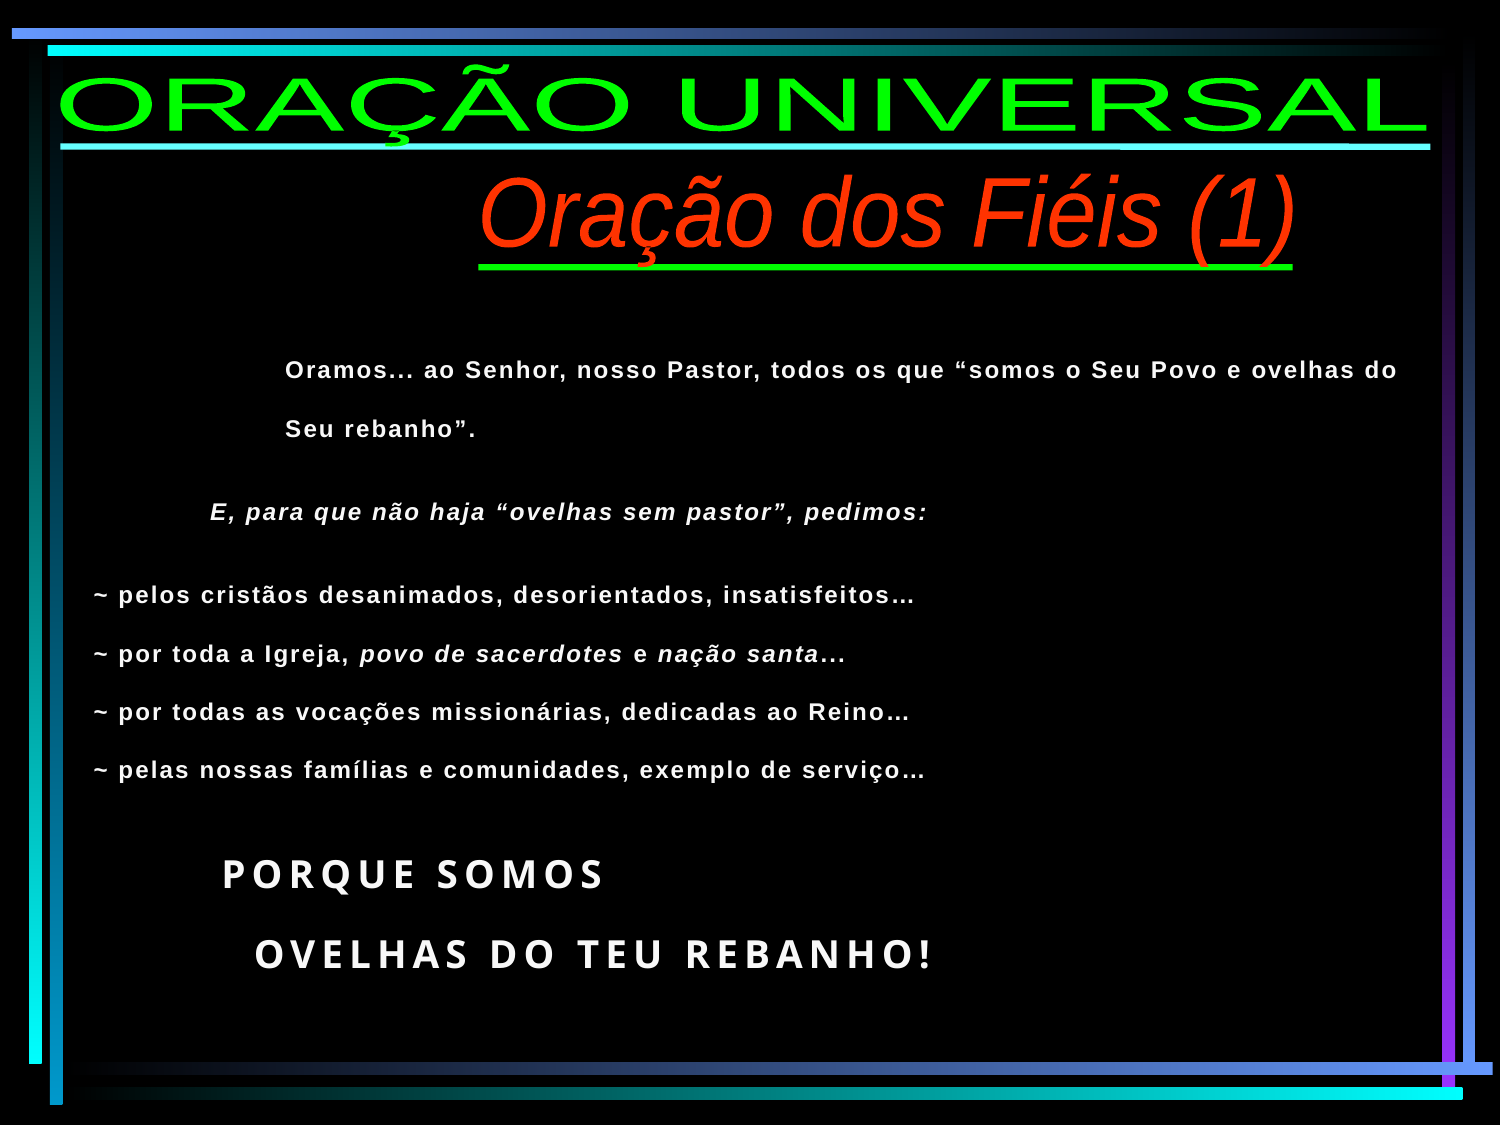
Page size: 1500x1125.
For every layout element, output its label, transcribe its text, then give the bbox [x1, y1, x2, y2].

text_box Oramos... ao Senhor, nosso Pastor, todos os que “somos o Seu Povo e ovelhas do Seu rebanho”. E, para que não haja “ovelhas sem pastor”, pedimos: ~ pelos cristãos desanimados, desorientados, insatisfeitos… ~ por toda a Igreja, povo de sacerdotes e nação santa... ~ por todas as vocações missionárias, dedicadas ao Reino… ~ pelas nossas famílias e comunidades, exemplo de serviço… [64, 334, 1471, 808]
text_box Porque somos ovelhas do teu rebanho! [206, 834, 1436, 1010]
